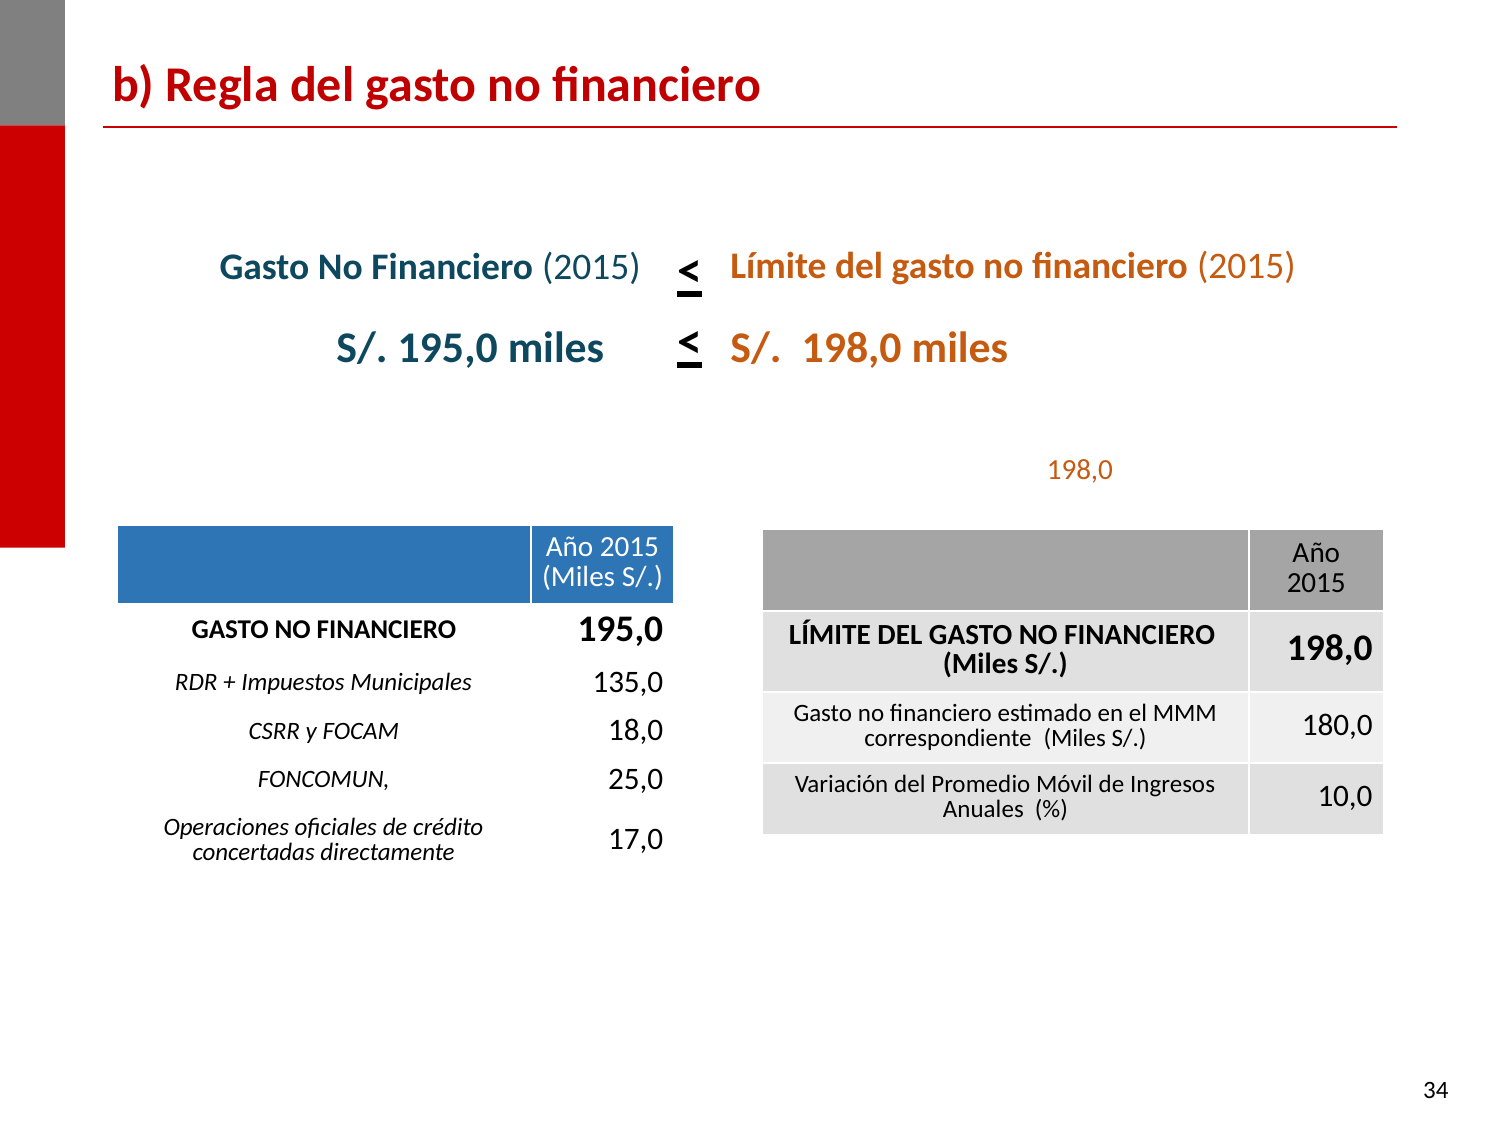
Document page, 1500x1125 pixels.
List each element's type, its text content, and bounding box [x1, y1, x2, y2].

text_box b) Regla del gasto no financiero [97, 43, 1402, 119]
text_box < [617, 301, 762, 376]
table_cell CSRR y FOCAM [118, 709, 530, 756]
table_cell 25,0 [532, 758, 673, 805]
table_header [118, 526, 530, 603]
text_box S/. 195,0 miles [293, 310, 648, 379]
table_header Año 2015 (Miles S/.) [532, 526, 673, 603]
table_cell 17,0 [532, 807, 673, 876]
table_cell Operaciones oficiales de crédito concertadas directamente [118, 807, 530, 876]
table_cell FONCOMUN, [118, 758, 530, 805]
table_cell GASTO NO FINANCIERO [118, 604, 530, 659]
table_cell 18,0 [532, 709, 673, 756]
text_box Gasto No Financiero (2015) [190, 234, 617, 295]
table_cell 135,0 [532, 661, 673, 708]
text_box < [617, 230, 762, 301]
text_box S/. 198,0 miles [715, 311, 1345, 379]
text_box Límite del gasto no financiero (2015) [762, 233, 1345, 293]
table_cell RDR + Impuestos Municipales [118, 661, 530, 708]
table_cell 195,0 [532, 604, 673, 659]
